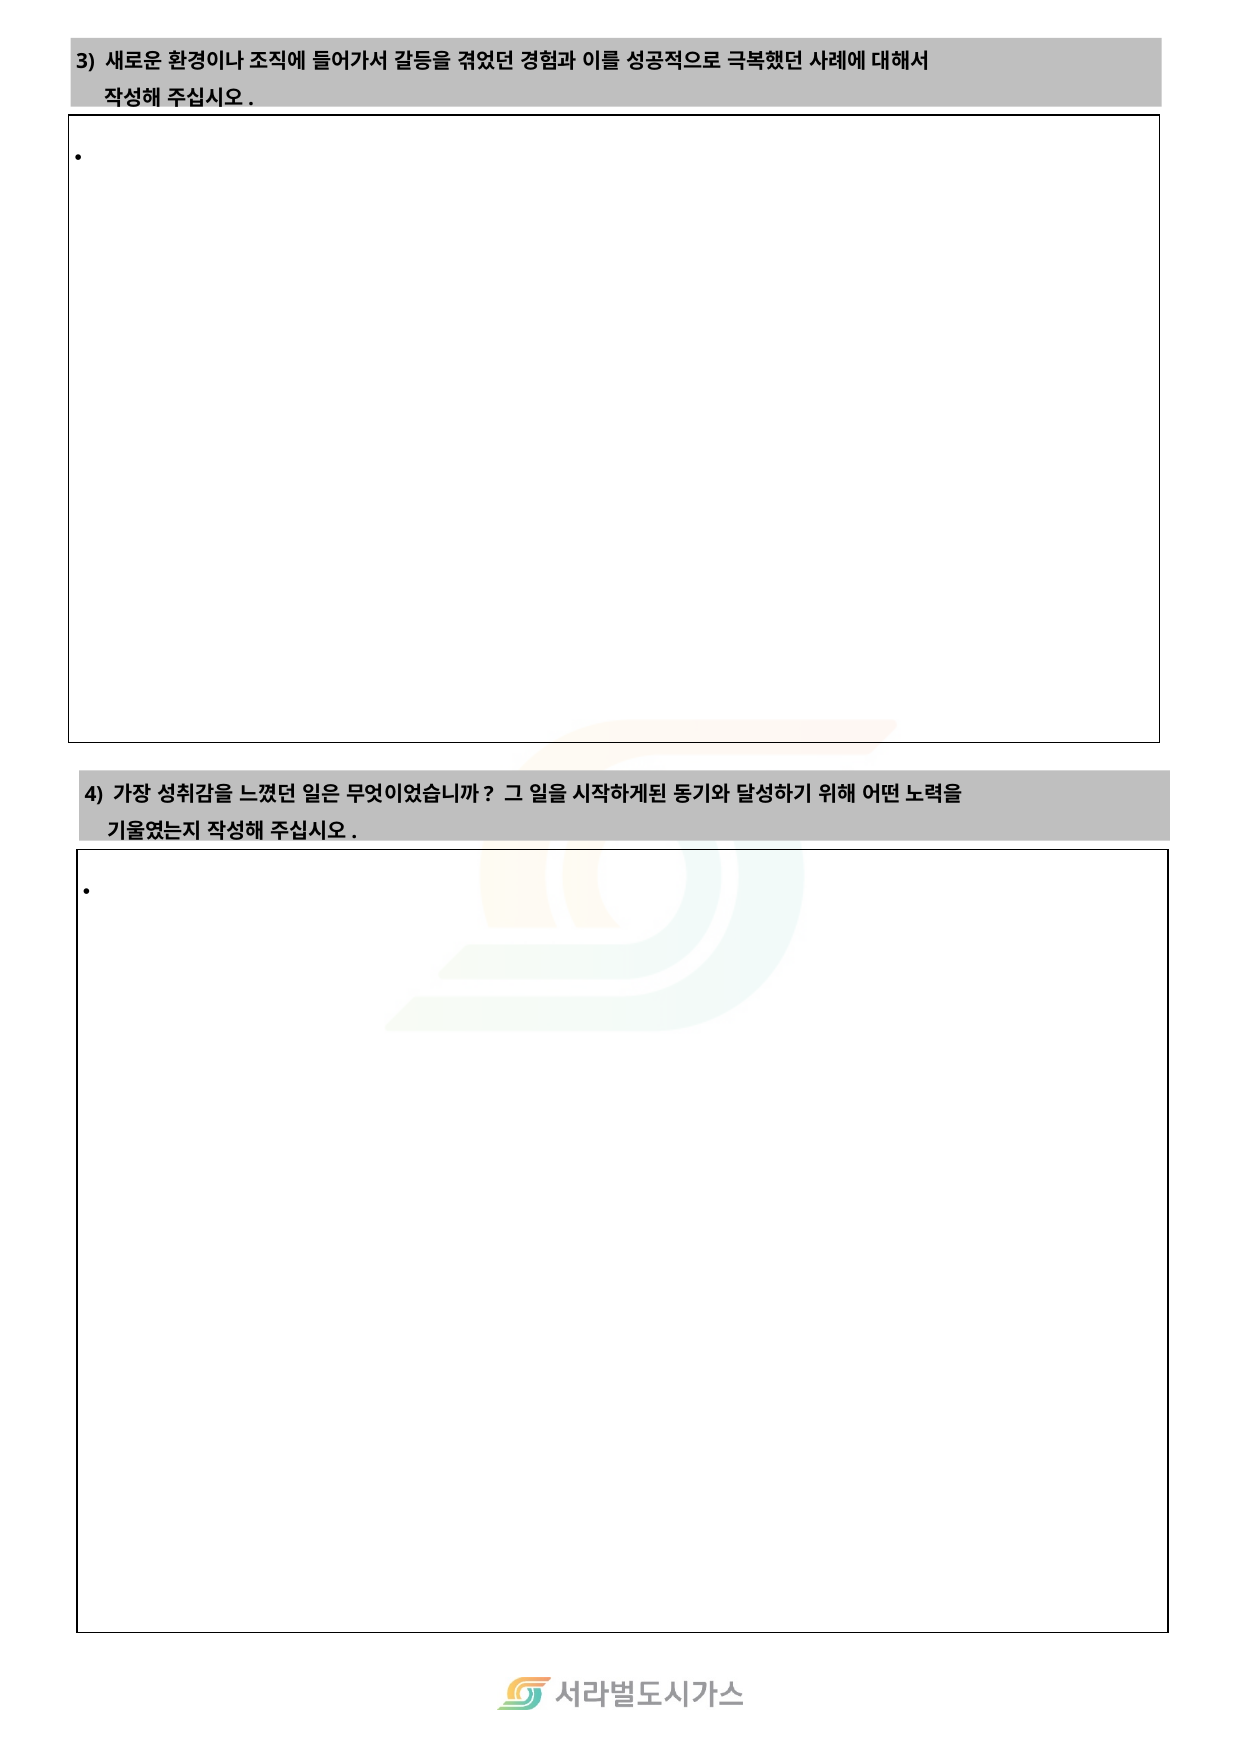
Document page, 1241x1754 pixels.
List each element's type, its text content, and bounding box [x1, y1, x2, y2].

table_cell [497, 1677, 743, 1710]
text_box [77, 849, 1168, 1633]
text_box 3) 새로운 환경이나 조직에 들어가서 갈등을 겪었던 경험과 이를 성공적으로 극복했던 사례에 대해서 작성해 주십시오. [70, 37, 1162, 107]
text_box 4) 가장 성취감을 느꼈던 일은 무엇이었습니까? 그 일을 시작하게된 동기와 달성하기 위해 어떤 노력을 기울였는지 작성해 주십시오. [79, 770, 1170, 841]
text_box [68, 115, 1160, 743]
